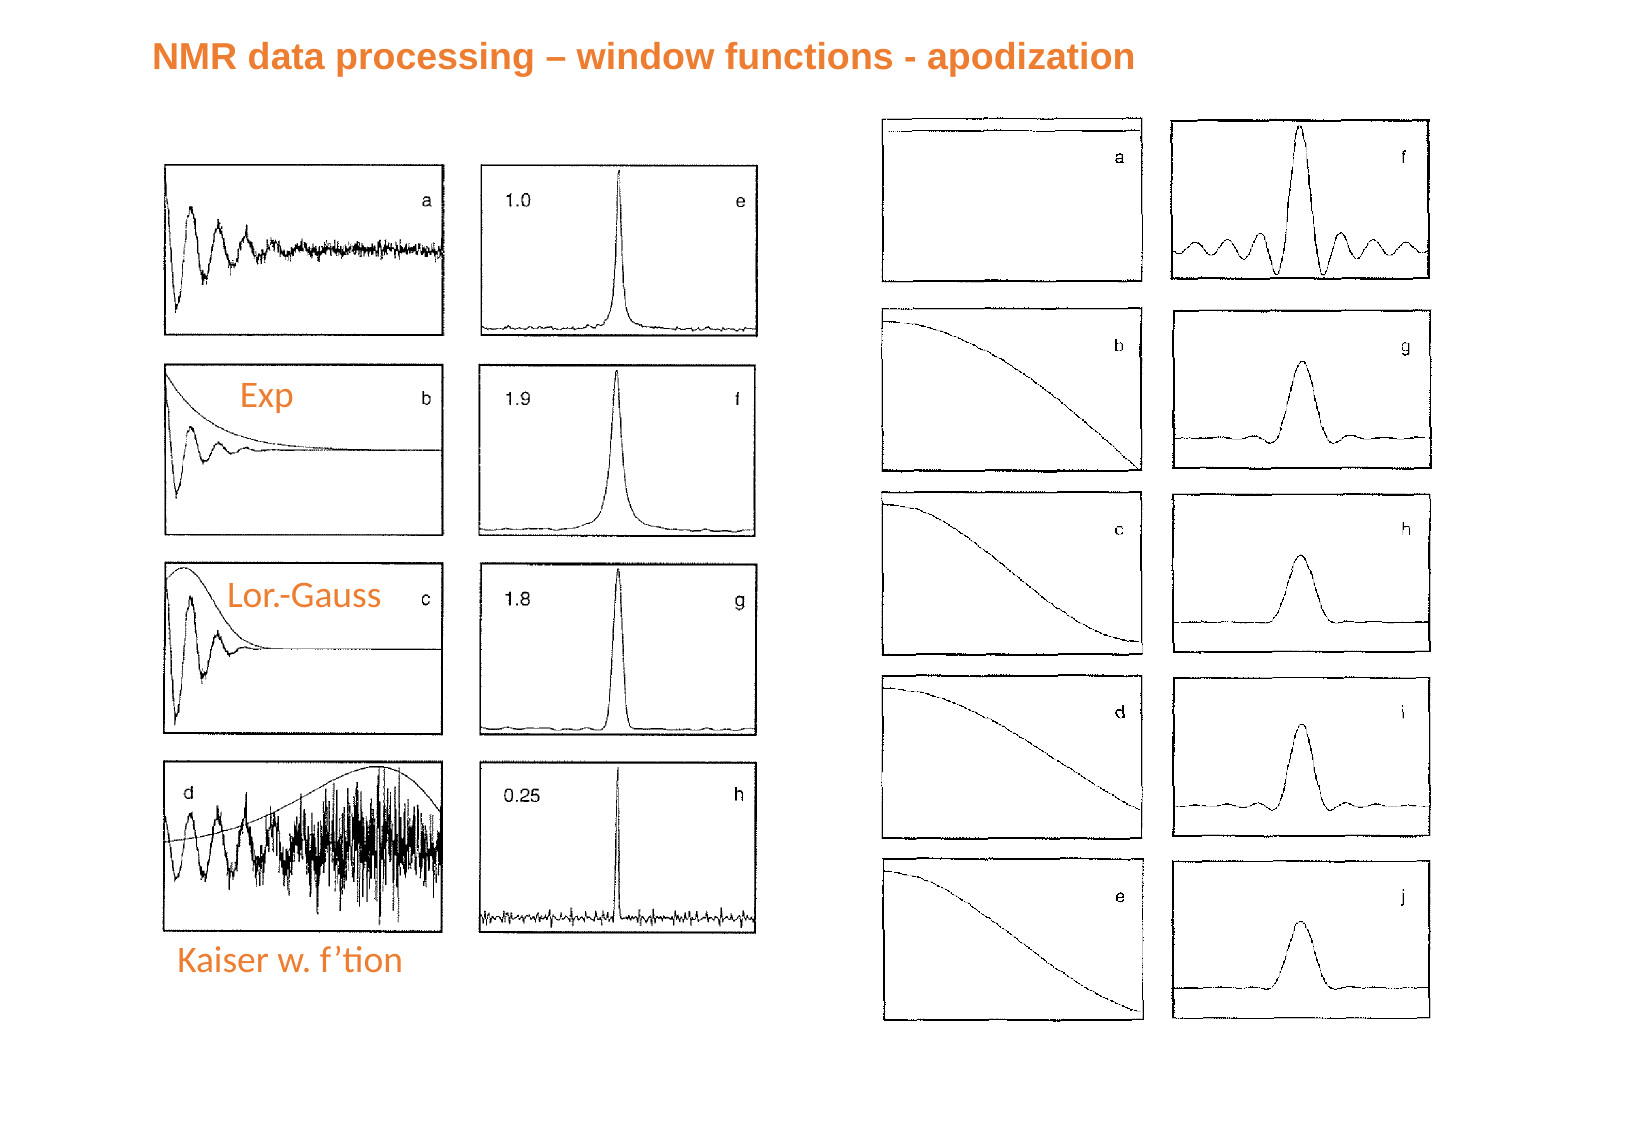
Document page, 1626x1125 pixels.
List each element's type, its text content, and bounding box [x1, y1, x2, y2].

text_box NMR data processing – window functions - apodization [137, 24, 1475, 85]
text_box Kaiser w. f’tion [162, 952, 475, 987]
picture [149, 149, 779, 952]
picture [874, 112, 1437, 1025]
